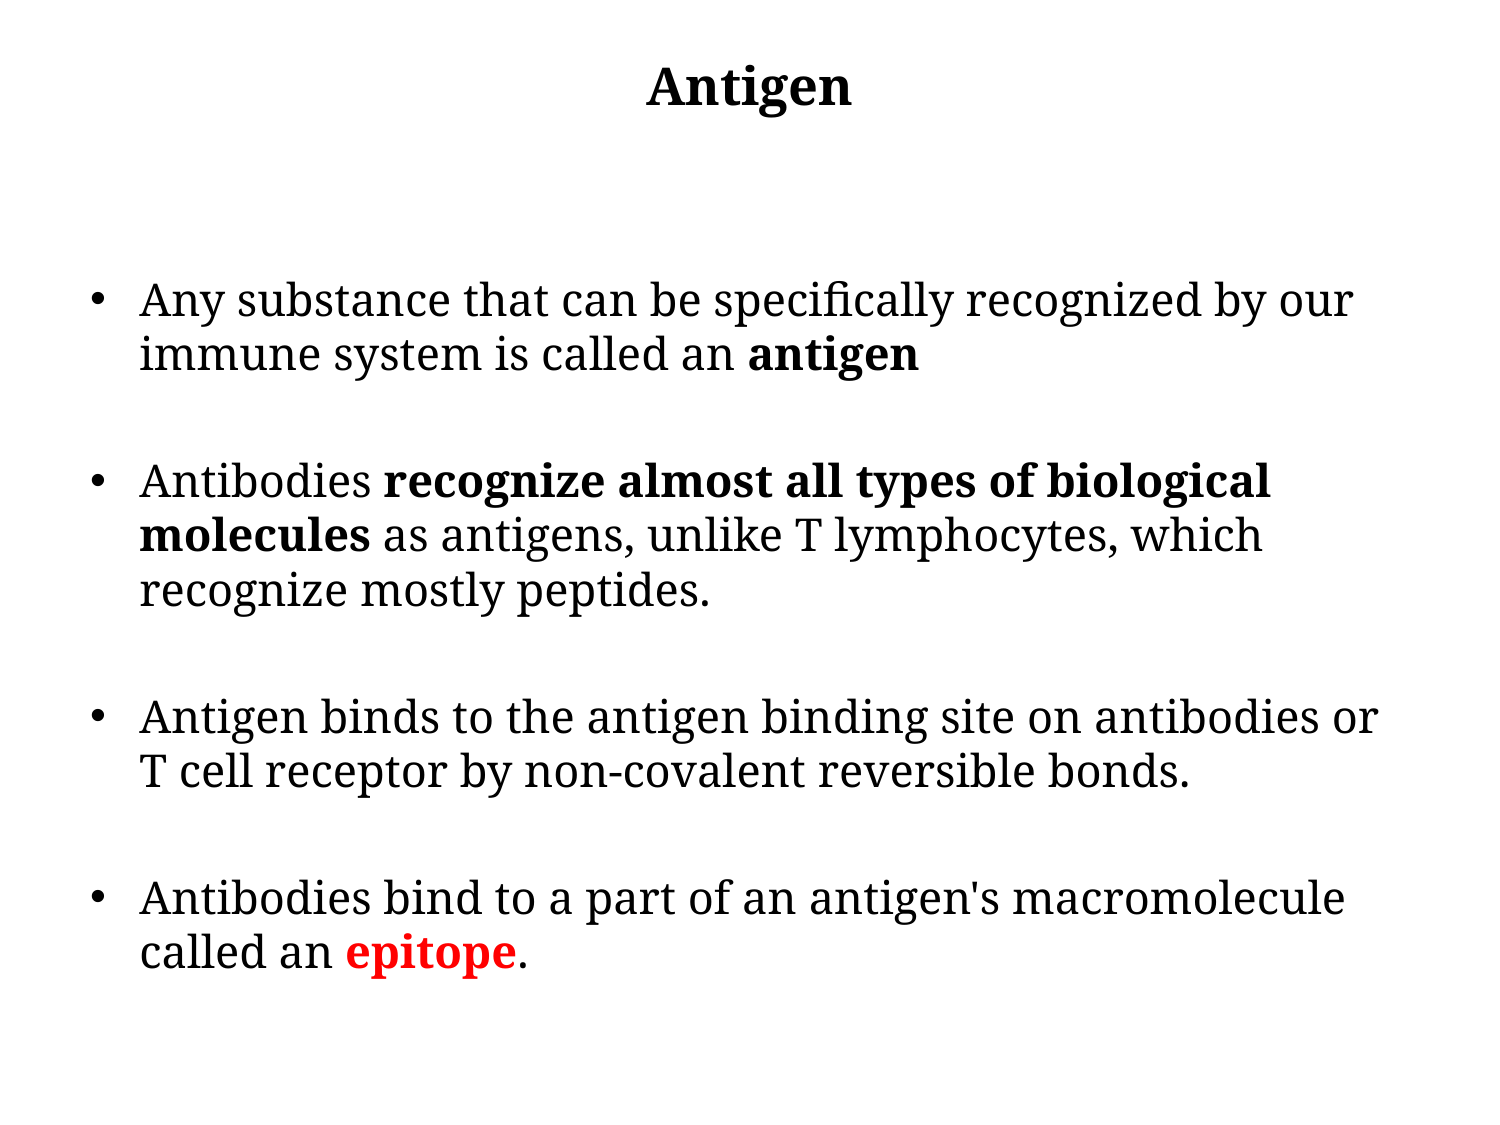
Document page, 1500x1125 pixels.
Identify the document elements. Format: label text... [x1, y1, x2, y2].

title Antigen [75, 45, 1425, 188]
list Any substance that can be specifically recognized by our immune system is called an antigen Antibodies recognize almost all types of biological molecules as antigens, unlike T lymphocytes, which recognize mostly peptides. Antigen binds to the antigen binding site on antibodies or T cell receptor by non-covalent reversible bonds. Antibodies bind to a part of an antigen's macromolecule called an epitope. [75, 200, 1425, 1005]
